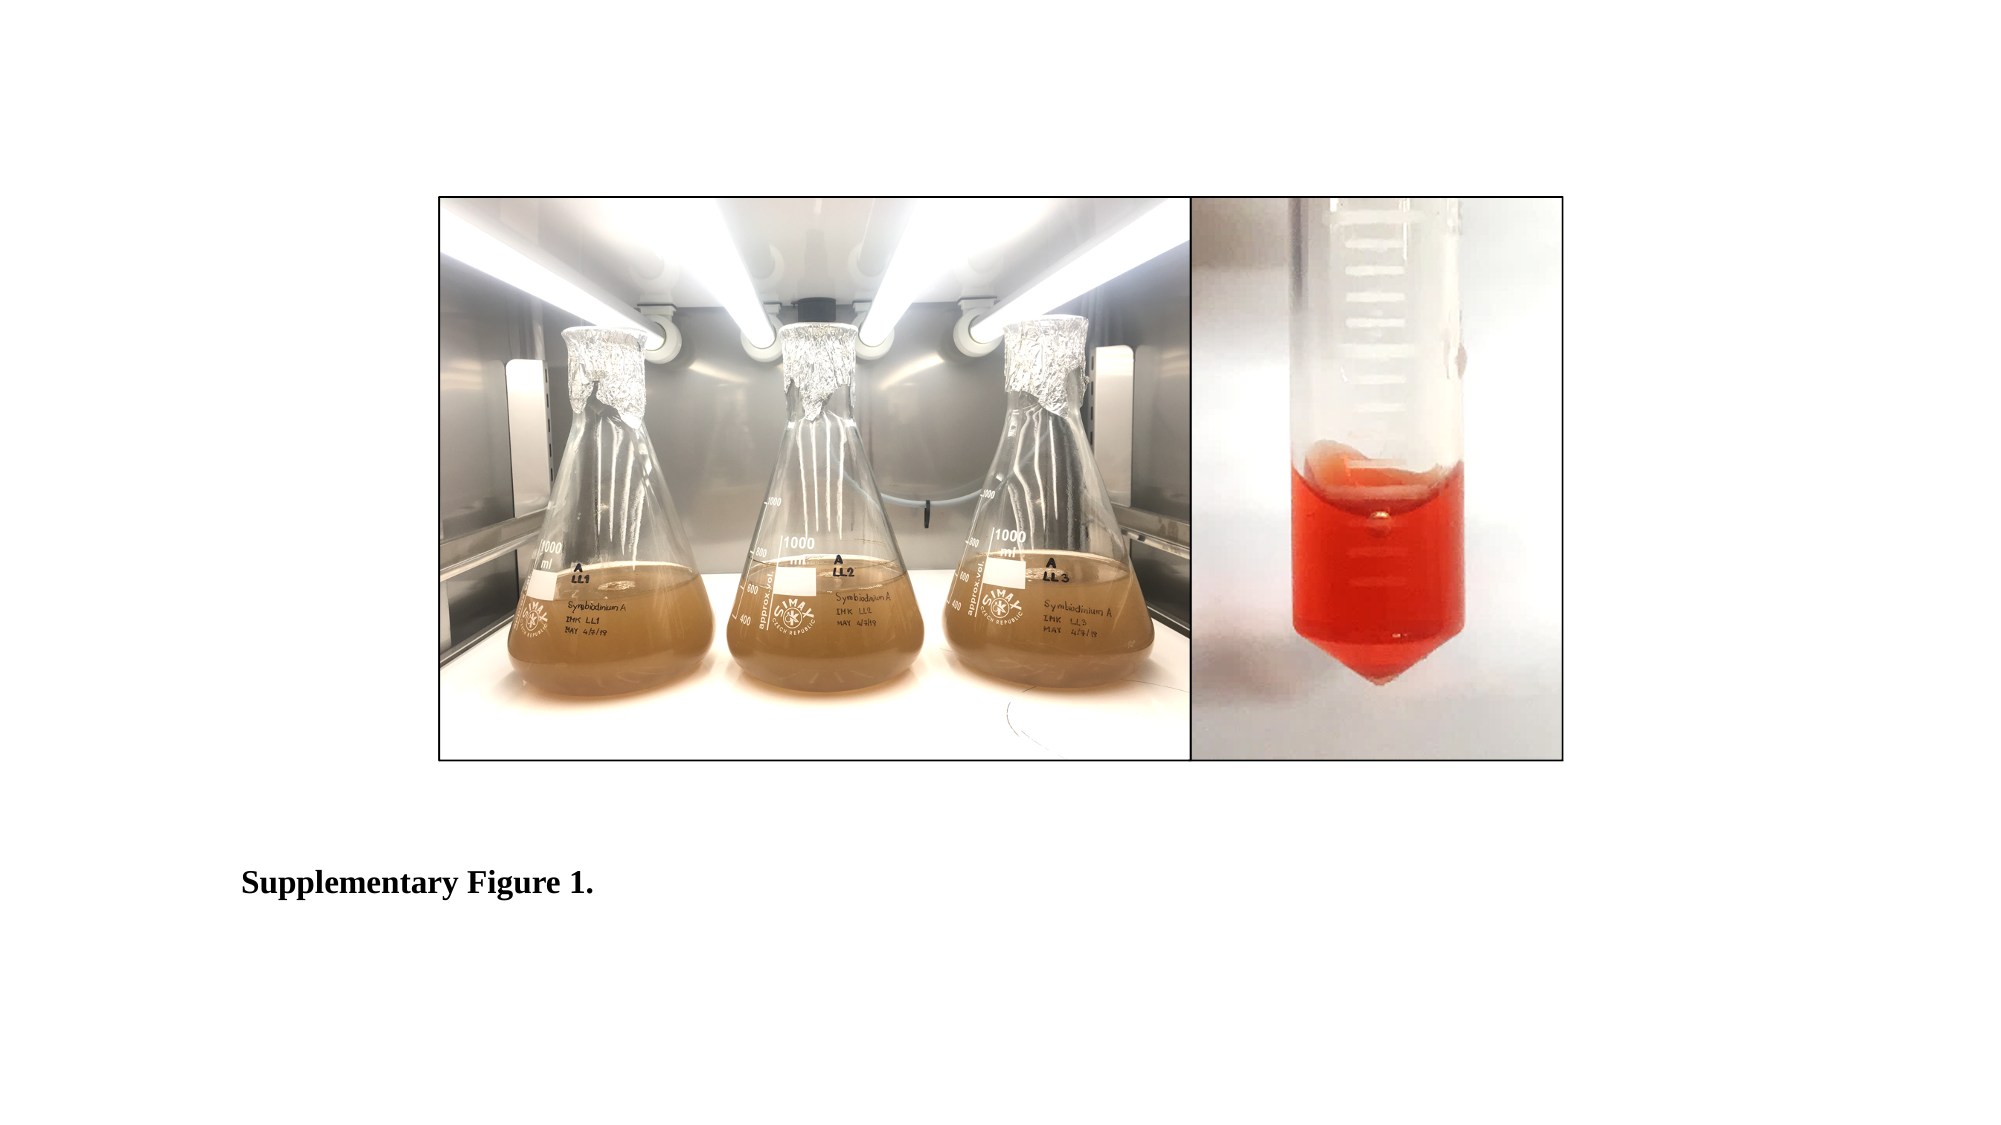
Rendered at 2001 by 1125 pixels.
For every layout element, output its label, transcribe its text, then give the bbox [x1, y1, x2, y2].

picture [435, 195, 1564, 763]
text_box Supplementary Figure 1. [226, 853, 641, 908]
